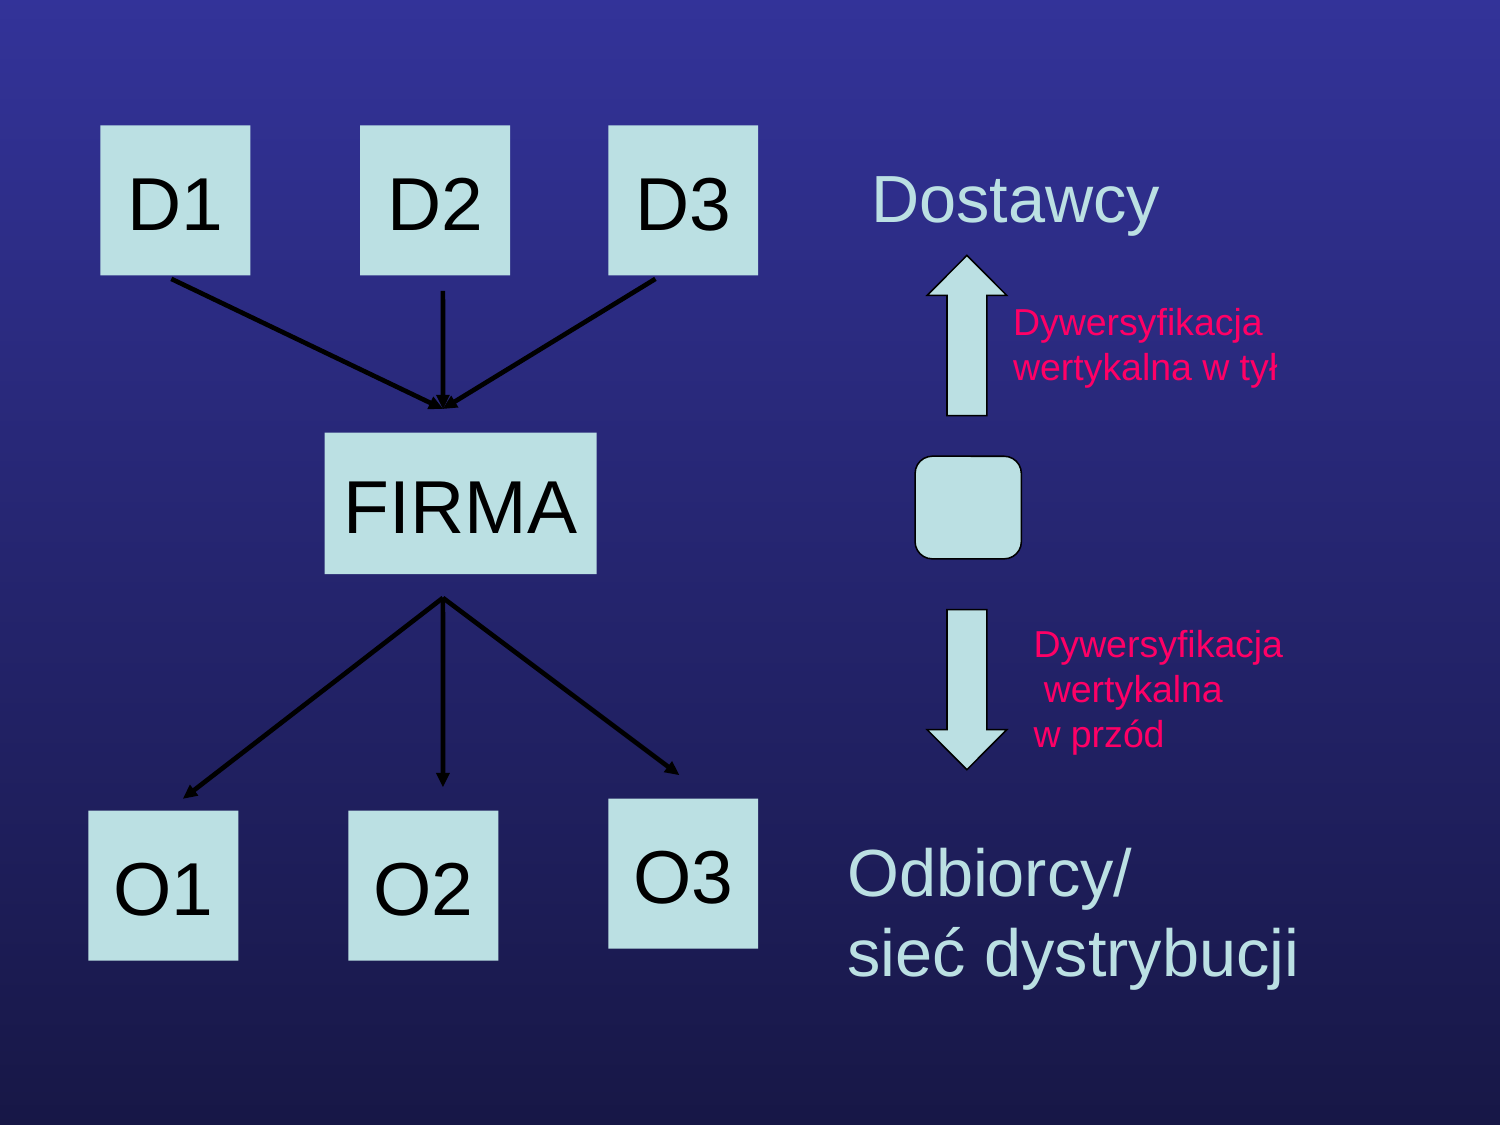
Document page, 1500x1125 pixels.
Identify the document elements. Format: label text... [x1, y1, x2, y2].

text_box [927, 255, 1002, 416]
text_box [915, 456, 1022, 559]
text_box Dywersyfikacja wertykalna w przód [1018, 612, 1298, 763]
text_box Dywersyfikacja wertykalna w tył [998, 290, 1293, 396]
text_box Odbiorcy/ sieć dystrybucji [832, 822, 1315, 997]
text_box Dostawcy [856, 148, 1176, 244]
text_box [88, 125, 759, 961]
text_box [927, 609, 1007, 770]
